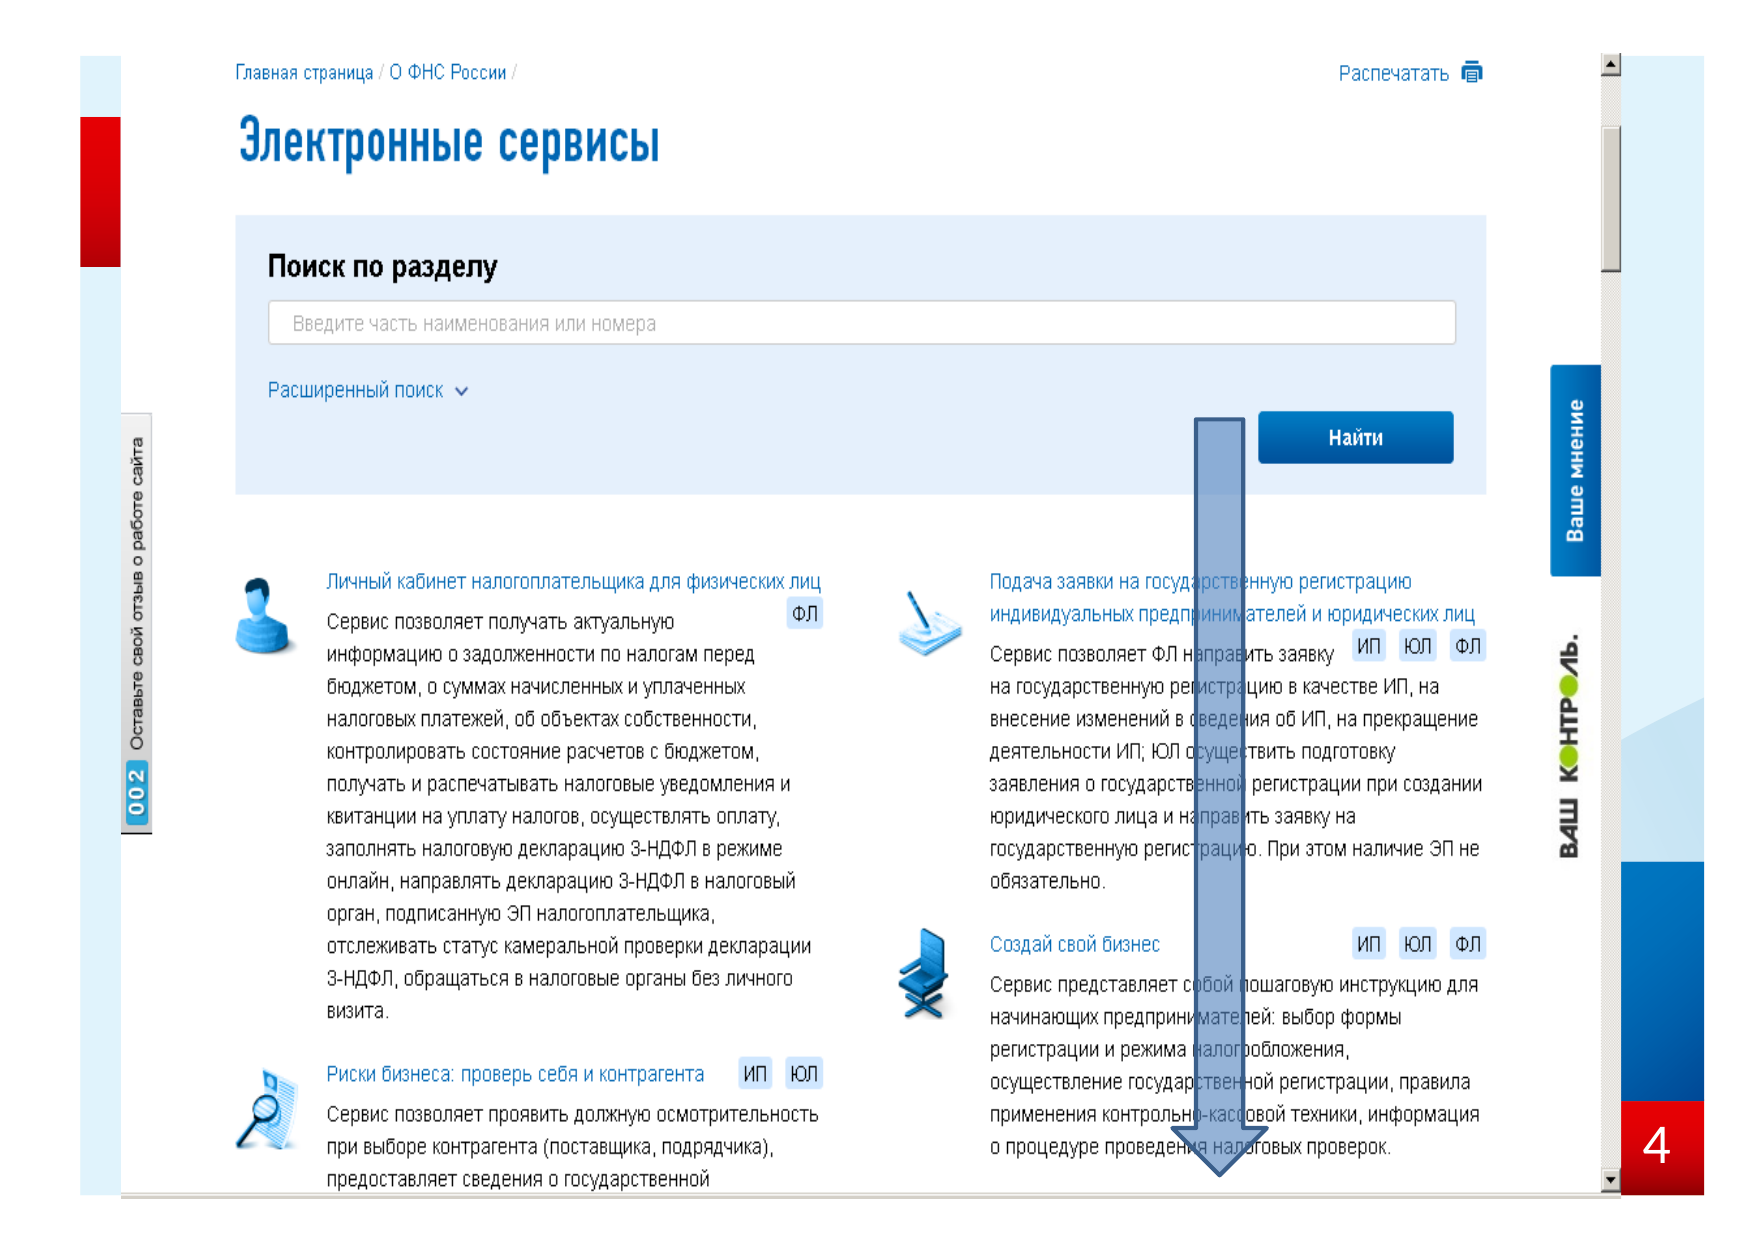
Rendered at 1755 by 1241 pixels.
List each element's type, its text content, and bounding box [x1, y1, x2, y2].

picture [0, 0, 1754, 1240]
slide_number 4 [1618, 1092, 1717, 1208]
